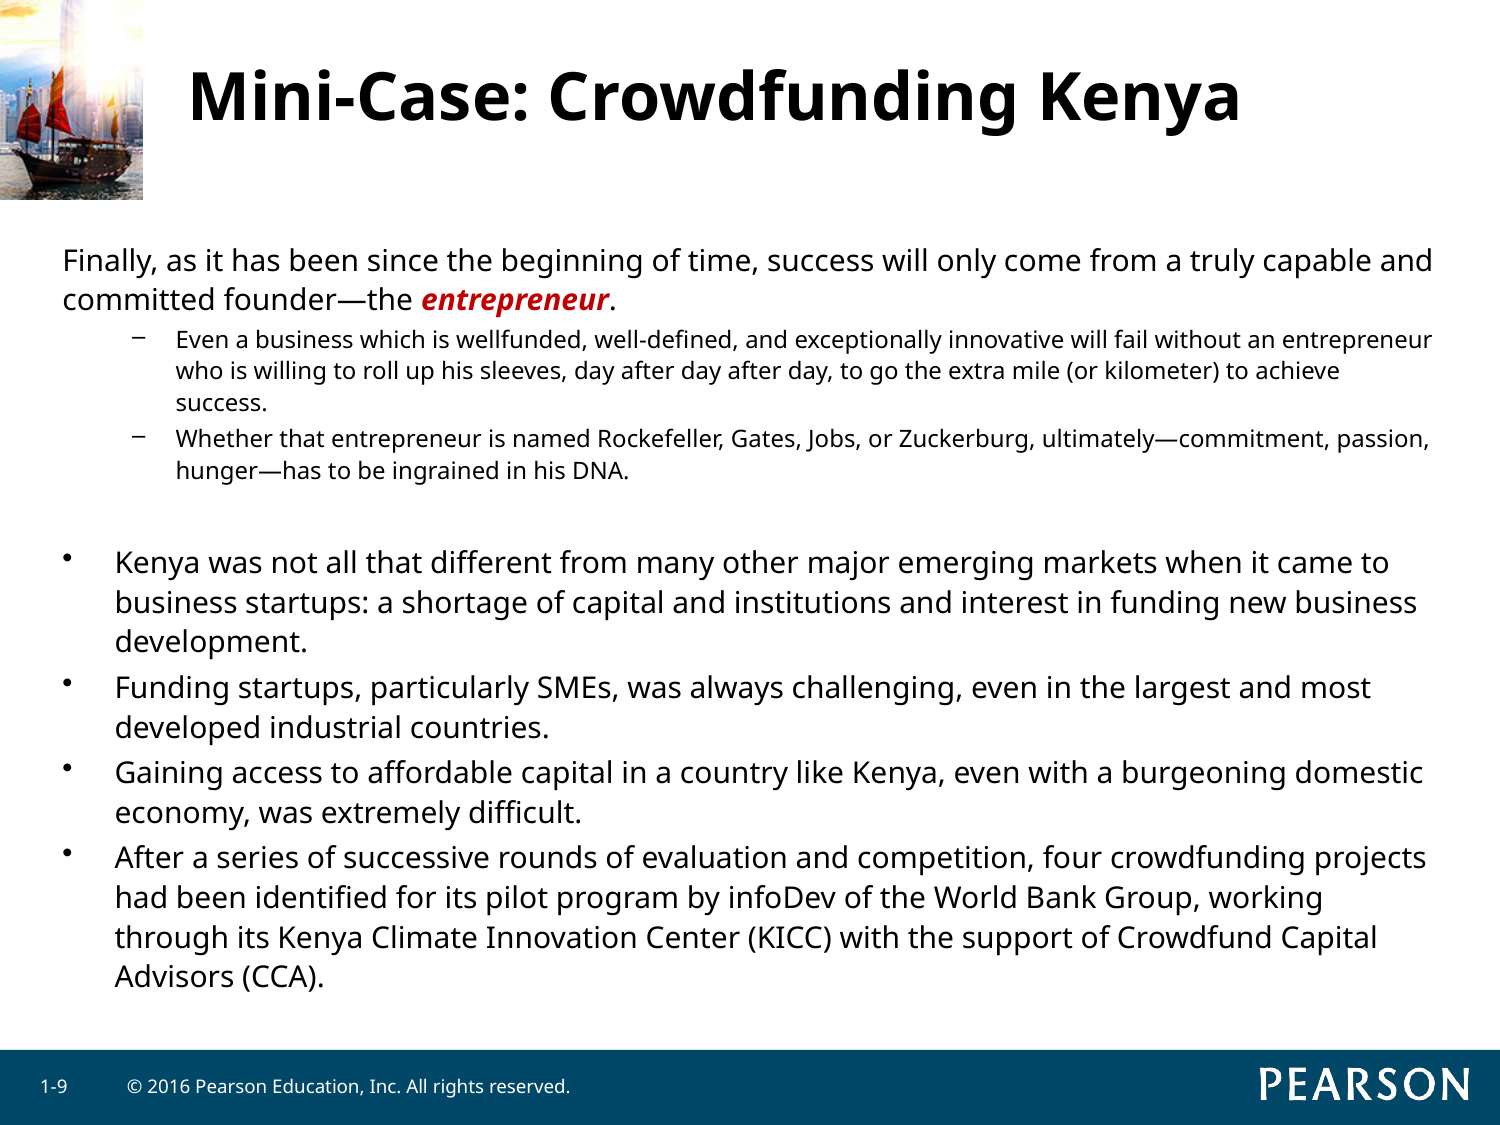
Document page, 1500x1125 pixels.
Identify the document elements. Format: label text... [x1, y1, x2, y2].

title Mini-Case: Crowdfunding Kenya [187, 0, 1450, 188]
picture [0, 0, 143, 200]
list Finally, as it has been since the beginning of time, success will only come from a truly capable and committed founder—the entrepreneur. Even a business which is wellfunded, well-defined, and exceptionally innovative will fail without an entrepreneur who is willing to roll up his sleeves, day after day after day, to go the extra mile (or kilometer) to achieve success. Whether that entrepreneur is named Rockefeller, Gates, Jobs, or Zuckerburg, ultimately—commitment, passion, hunger—has to be ingrained in his DNA. Kenya was not all that different from many other major emerging markets when it came to business startups: a shortage of capital and institutions and interest in funding new business development. Funding startups, particularly SMEs, was always challenging, even in the largest and most developed industrial countries. Gaining access to affordable capital in a country like Kenya, even with a burgeoning domestic economy, was extremely difficult. After a series of successive rounds of evaluation and competition, four crowdfunding projects had been identified for its pilot program by infoDev of the World Bank Group, working through its Kenya Climate Innovation Center (KICC) with the support of Crowdfund Capital Advisors (CCA). [62, 237, 1438, 1000]
